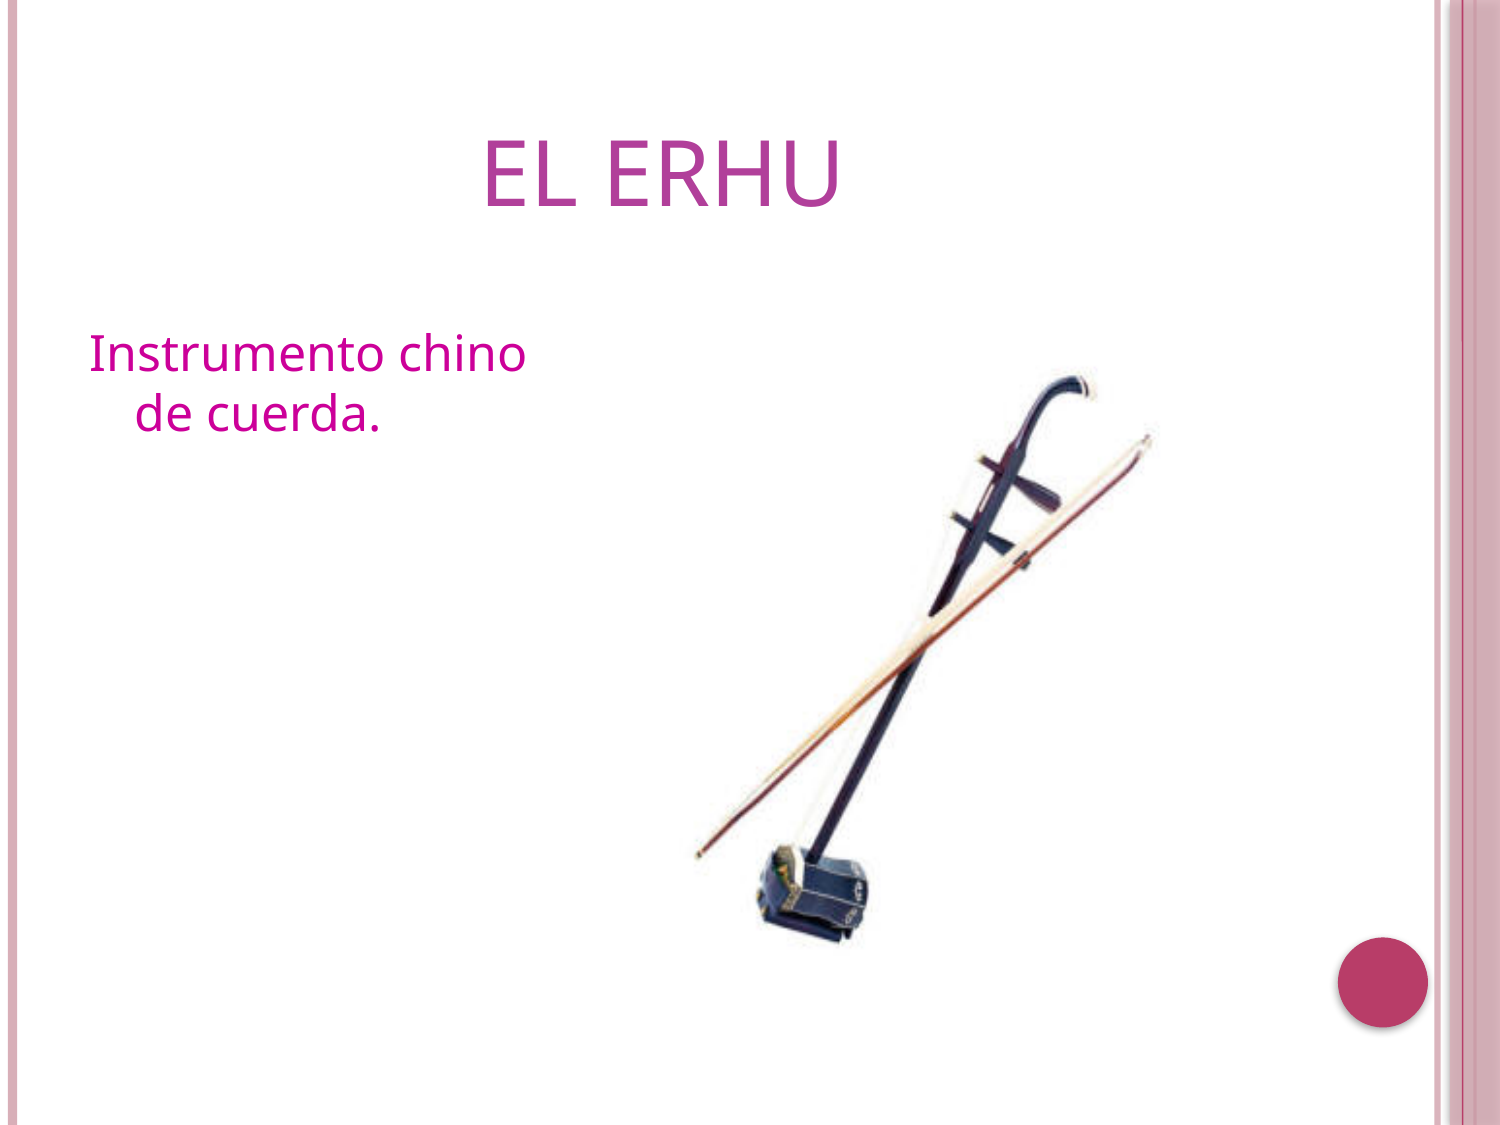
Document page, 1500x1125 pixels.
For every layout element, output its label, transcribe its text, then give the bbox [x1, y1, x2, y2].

picture [678, 349, 1164, 965]
title El erhu [75, 45, 1300, 233]
list Instrumento chino de cuerda. [75, 314, 561, 1062]
